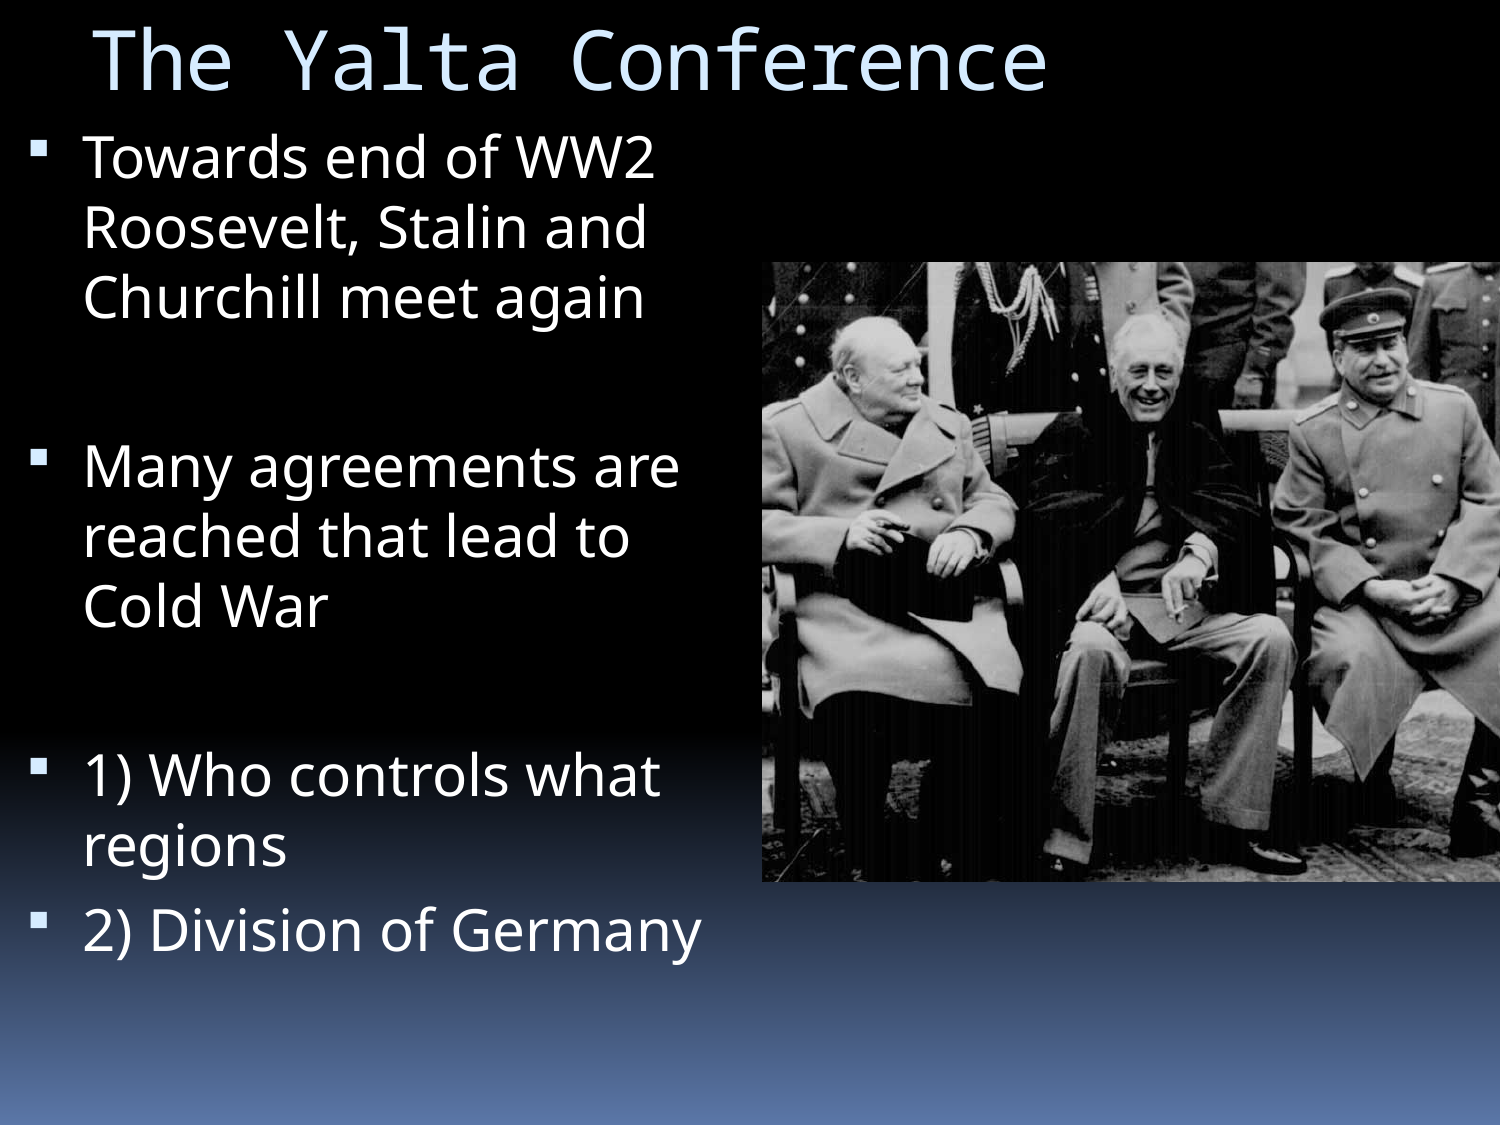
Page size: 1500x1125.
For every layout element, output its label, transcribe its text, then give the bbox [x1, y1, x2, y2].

title The Yalta Conference [75, 0, 1425, 150]
list Towards end of WW2 Roosevelt, Stalin and Churchill meet again Many agreements are reached that lead to Cold War 1) Who controls what regions 2) Division of Germany [0, 112, 739, 1125]
picture [761, 262, 1500, 883]
